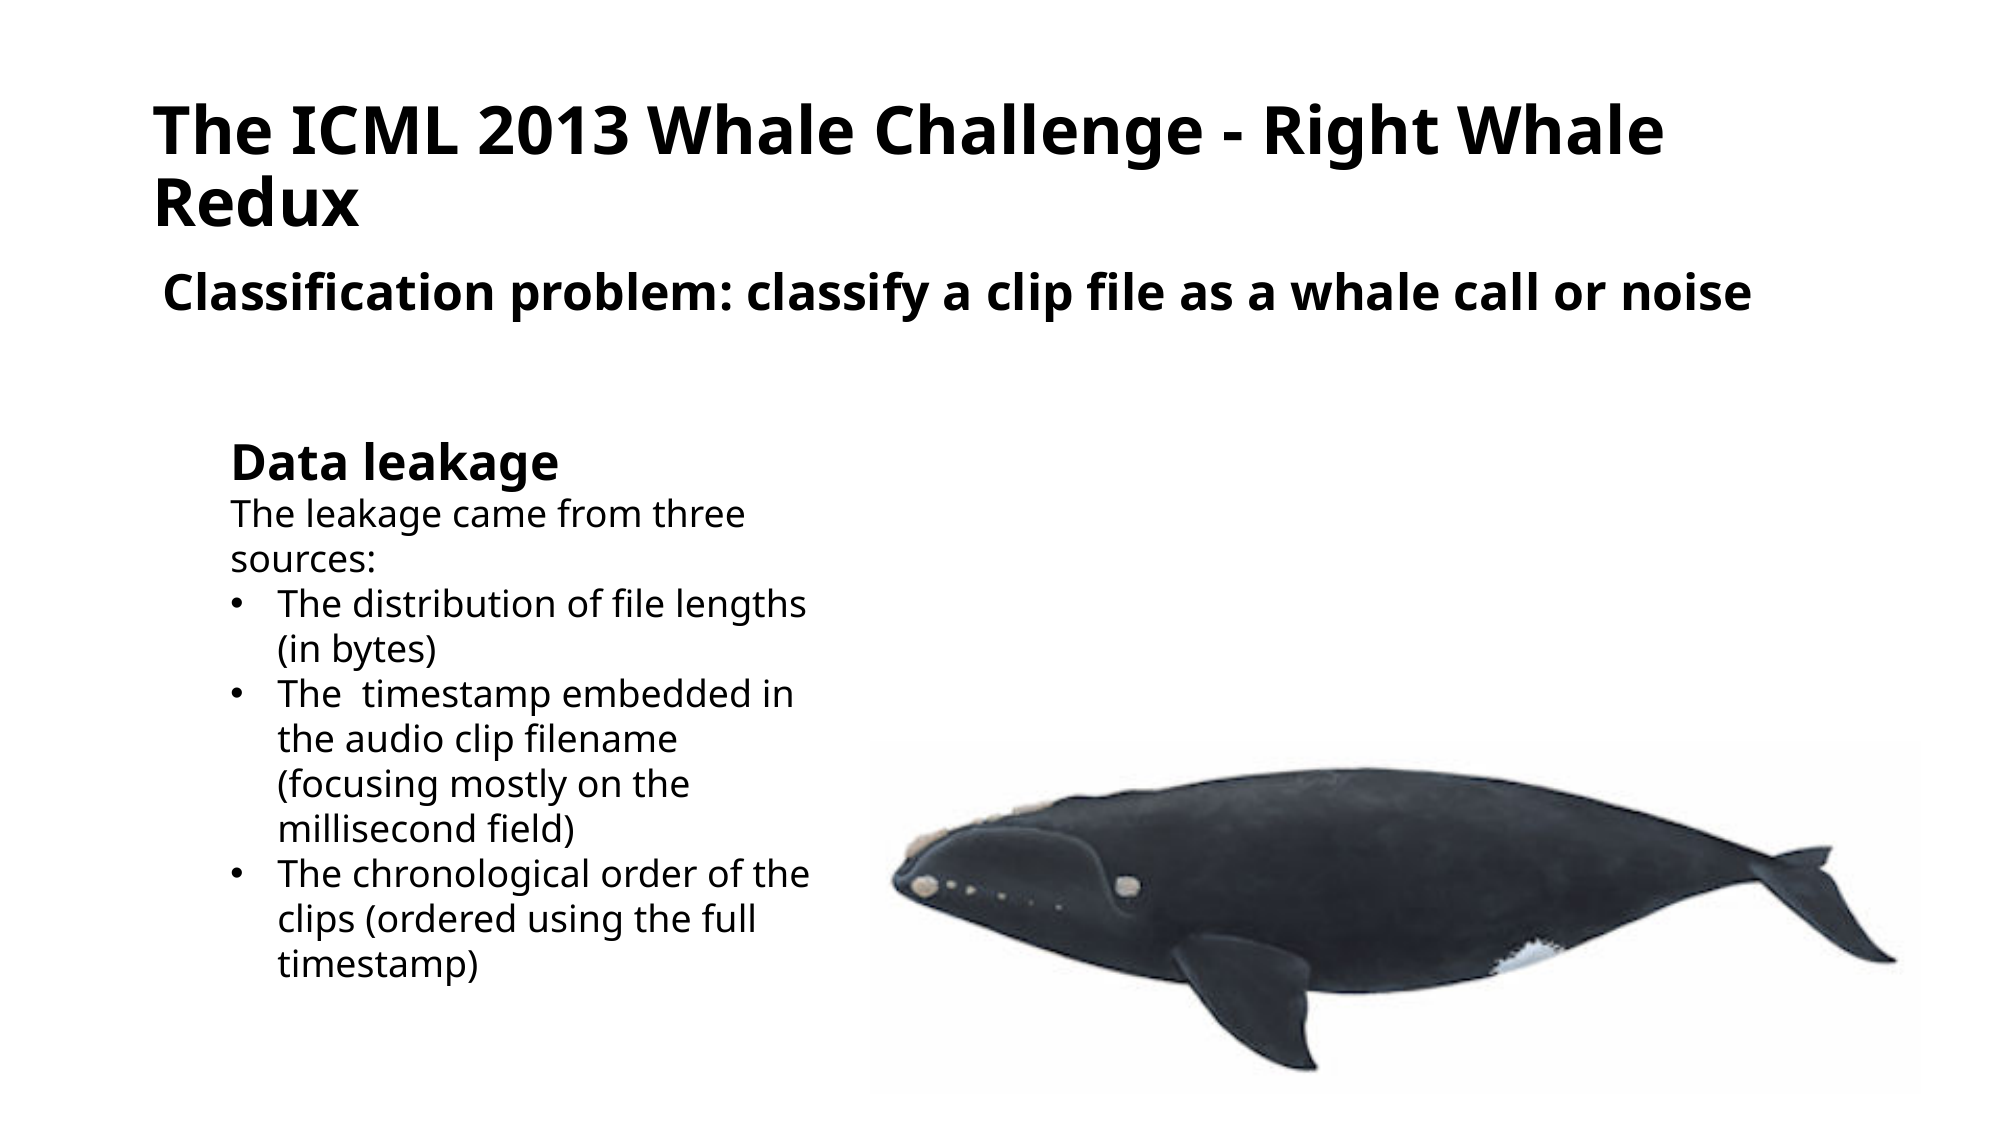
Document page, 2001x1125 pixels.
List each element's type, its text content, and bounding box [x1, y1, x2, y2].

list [870, 741, 1921, 1094]
text_box Classification problem: classify a clip file as a whale call or noise [148, 253, 1769, 328]
text_box Data leakage The leakage came from three sources: The distribution of file lengths (in bytes) The timestamp embedded in the audio clip filename (focusing mostly on the millisecond field) The chronological order of the clips (ordered using the full timestamp) [215, 422, 864, 1053]
title The ICML 2013 Whale Challenge - Right Whale Redux [137, 59, 1863, 278]
